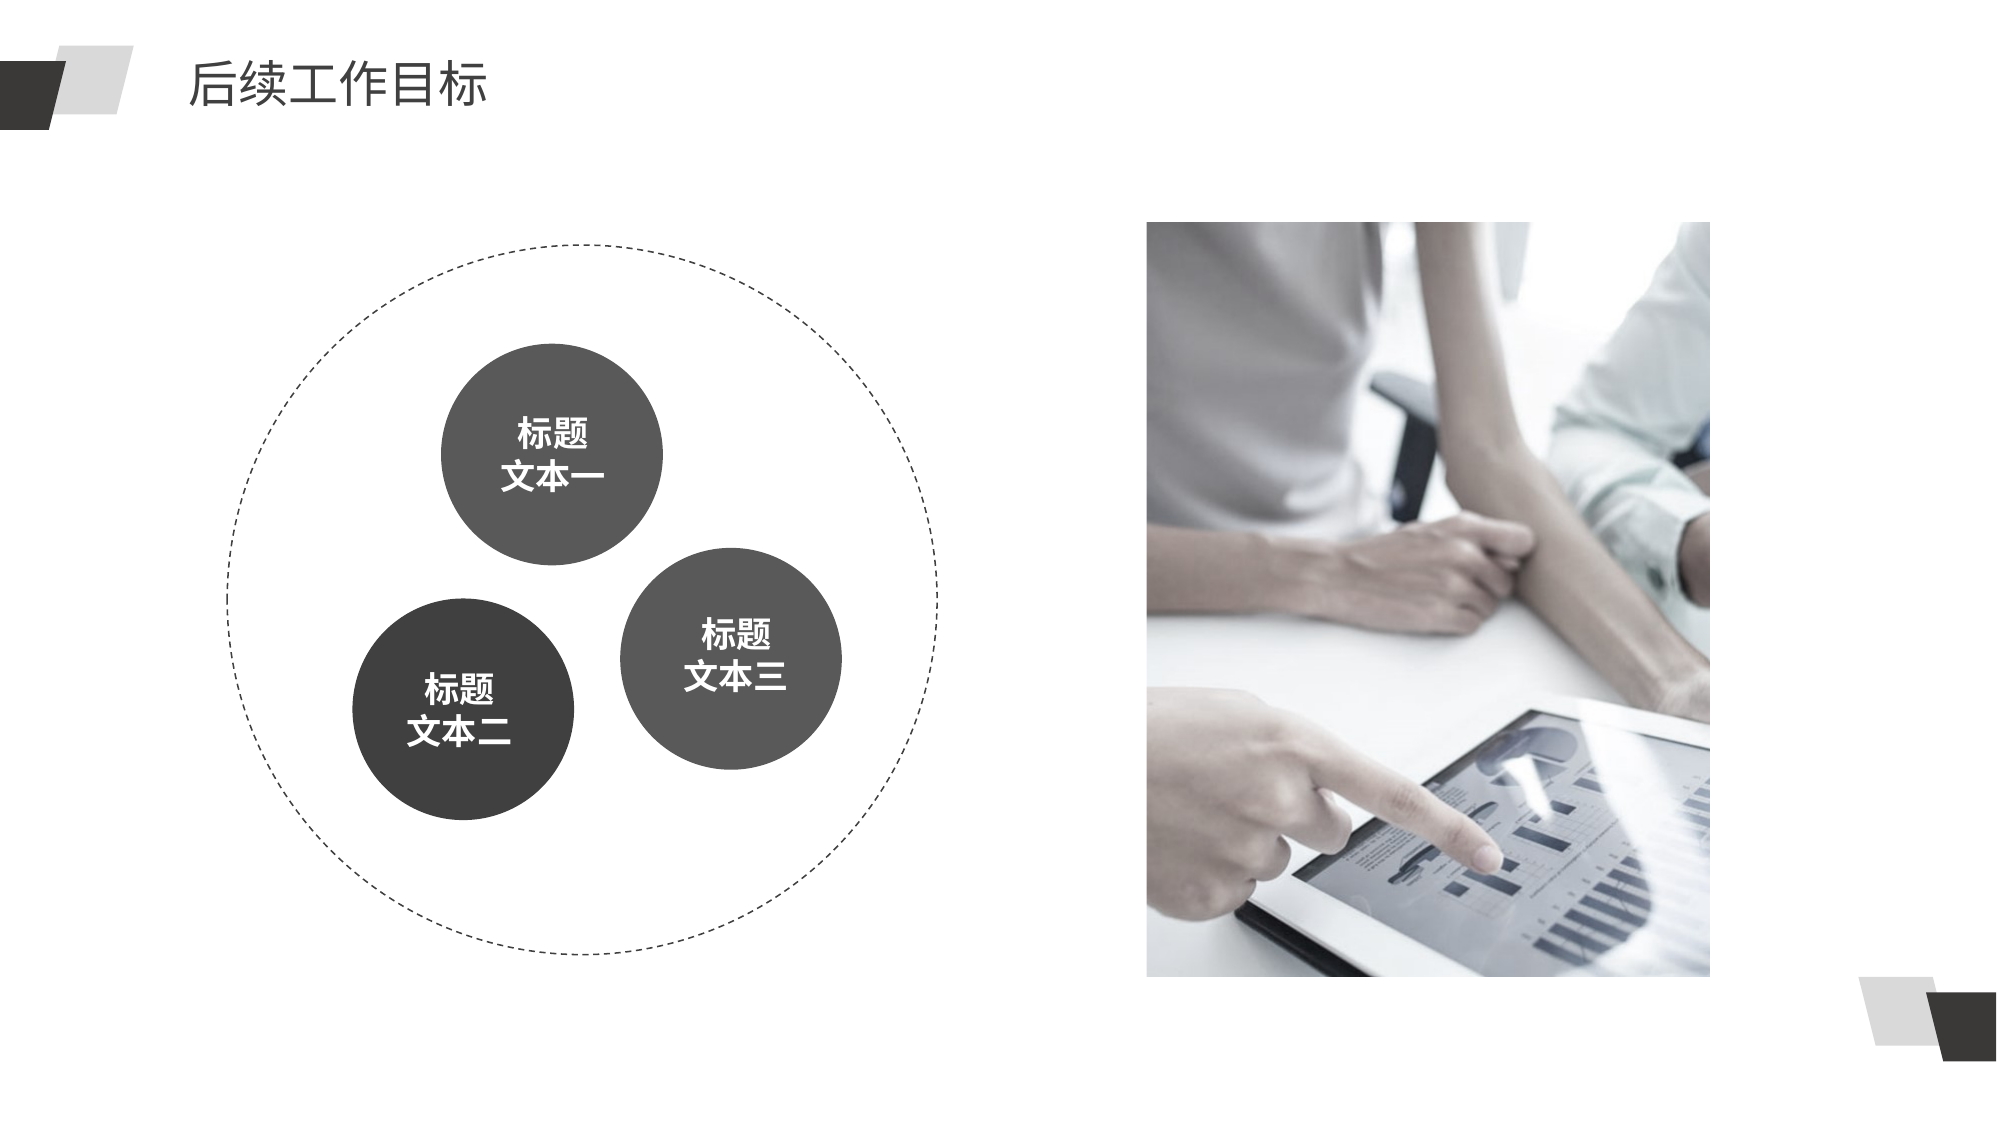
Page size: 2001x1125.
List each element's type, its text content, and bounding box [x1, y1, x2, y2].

text_box 标题 文本一 [479, 404, 627, 504]
text_box [227, 245, 938, 955]
text_box [620, 547, 842, 770]
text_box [0, 45, 134, 130]
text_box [1858, 976, 1997, 1062]
text_box 标题 文本三 [662, 604, 810, 704]
text_box 后续工作目标 [173, 45, 1064, 121]
text_box [352, 598, 575, 821]
text_box [1146, 222, 1711, 978]
text_box [441, 343, 663, 566]
text_box 标题 文本二 [386, 659, 533, 759]
